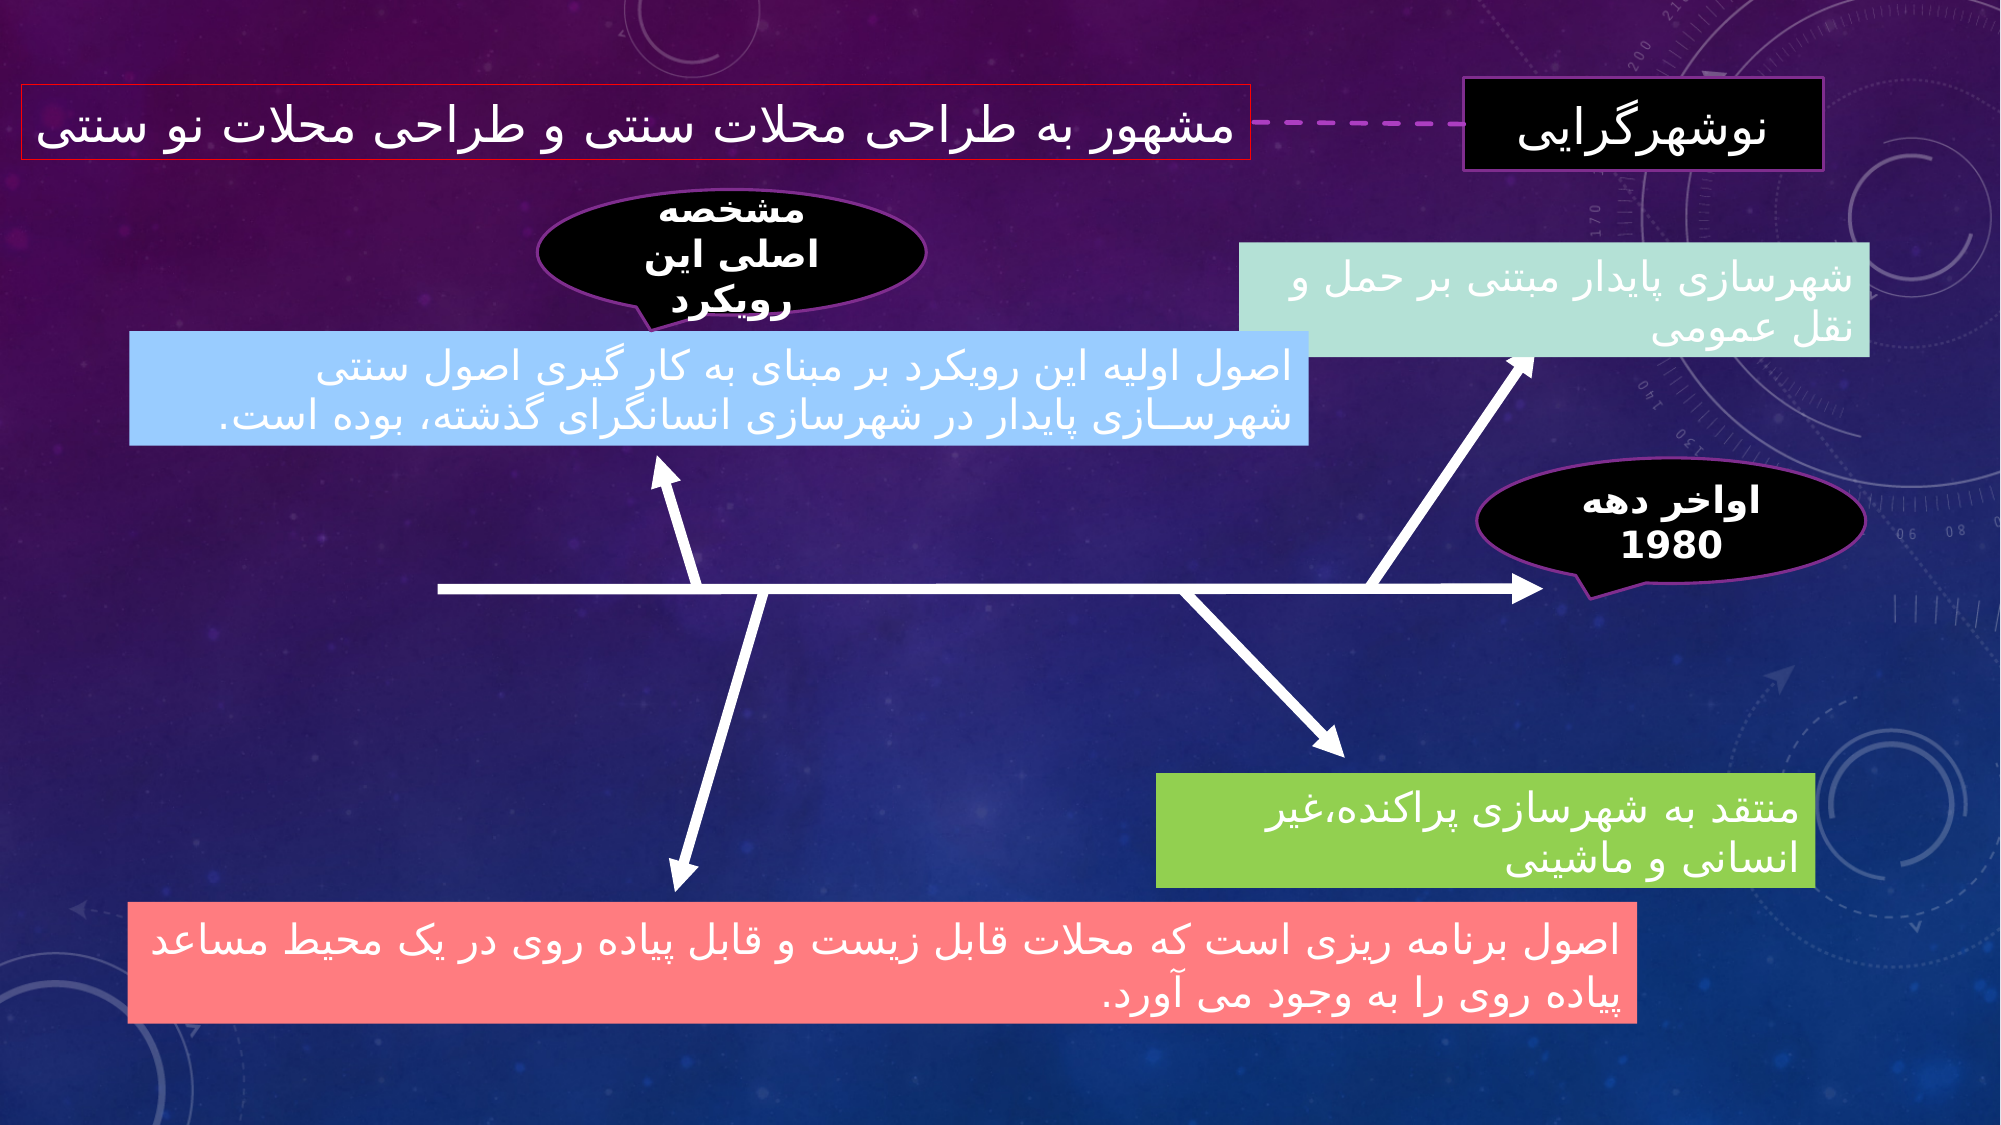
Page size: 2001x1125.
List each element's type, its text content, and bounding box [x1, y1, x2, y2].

picture [0, 0, 2001, 1125]
text_box مشهور به طراحی محلات سنتی و طراحی محلات نو سنتی [21, 84, 1251, 160]
text_box [654, 455, 698, 589]
text_box نوشهرگرایی [1462, 76, 1825, 172]
text_box [1370, 582, 1544, 595]
text_box [1181, 588, 1345, 758]
text_box شهرسازی پایدار مبتنی بر حمل و نقل عمومی [1239, 242, 1870, 358]
text_box اصول برنامه ریزی است که محلات قابل زیست و قابل پیاده روی در یک محیط مساعد پیاده روی را به وجود می آورد. [127, 901, 1638, 1024]
text_box اصول اولیه این رویکرد بر مبنای به کار گیری اصول سنتی شهرســازی پایدار در شهرسازی انسانگرای گذشته، بوده است. [129, 331, 1309, 446]
text_box اواخر دهه 1980 [1475, 456, 1868, 601]
text_box منتقد به شهرسازی پراکنده،غیر انسانی و ماشینی [1156, 773, 1816, 888]
text_box مشخصه اصلی این رویکرد [535, 187, 928, 333]
text_box [672, 588, 765, 893]
